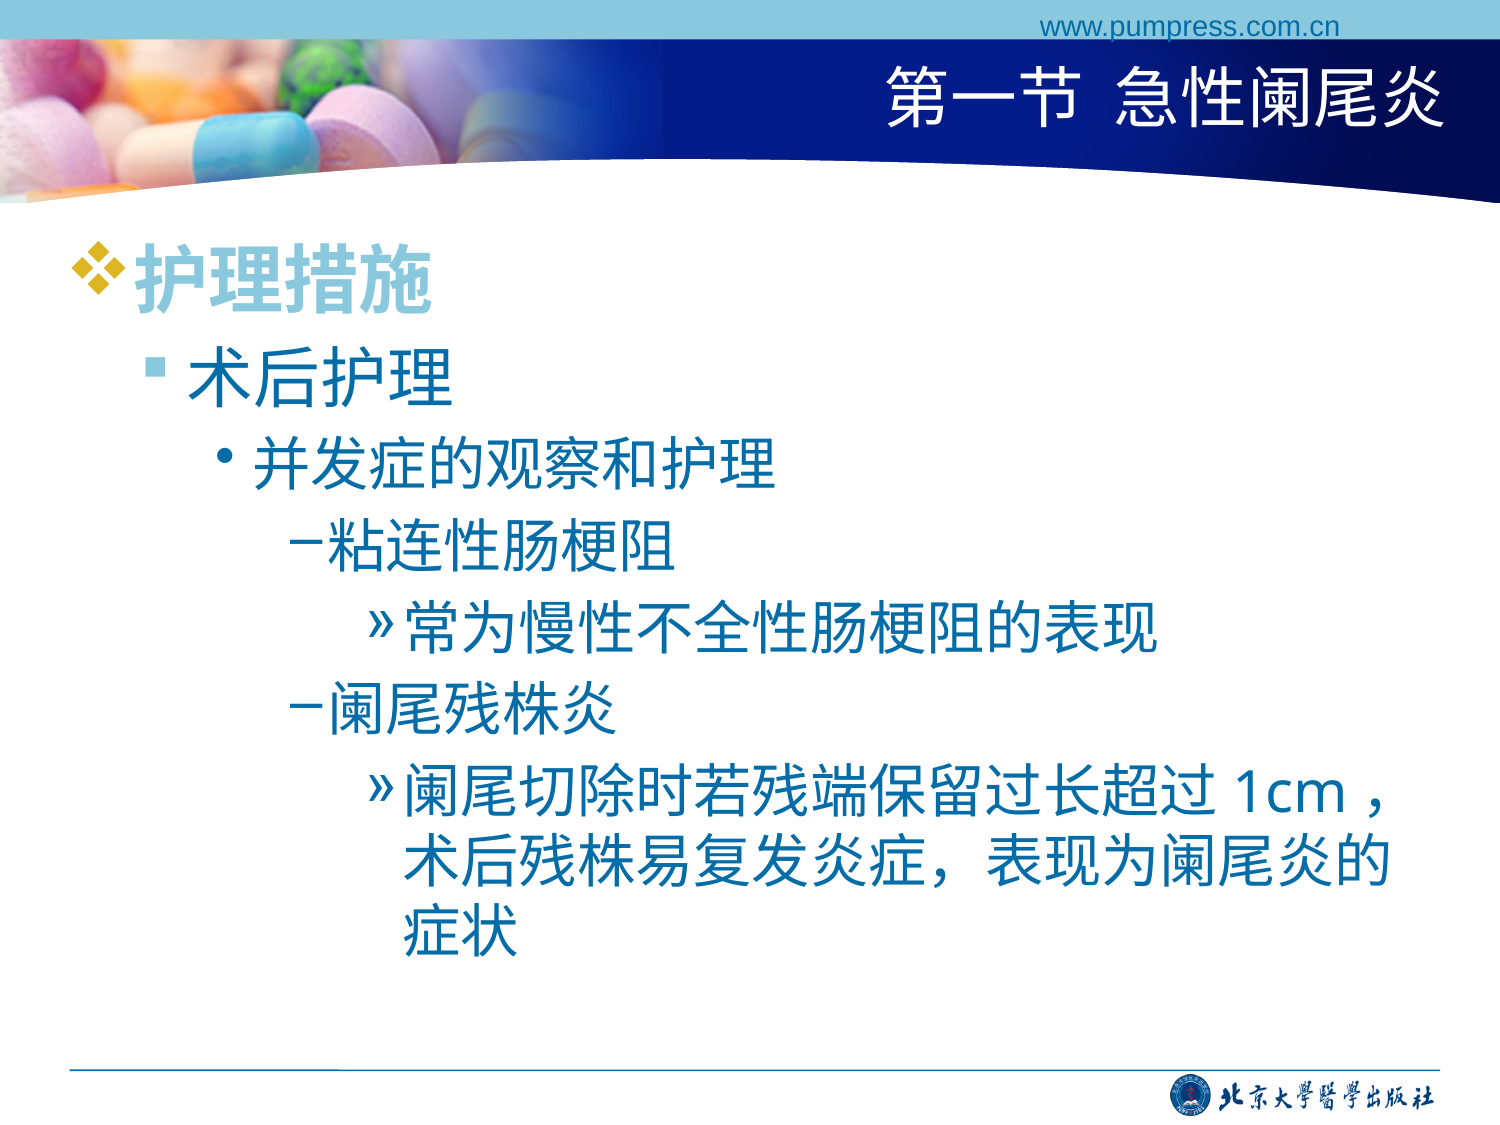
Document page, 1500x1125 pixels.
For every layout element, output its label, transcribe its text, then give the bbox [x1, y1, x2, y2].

picture [0, 40, 1500, 203]
slide_number www.pumpress.com.cn [1025, 0, 1463, 38]
list 护理措施 术后护理 并发症的观察和护理 粘连性肠梗阻 常为慢性不全性肠梗阻的表现 阑尾残株炎 阑尾切除时若残端保留过长超过1cm，术后残株易复发炎症，表现为阑尾炎的症状 [49, 224, 1463, 1026]
picture [1170, 1074, 1436, 1118]
title 第一节 急性阑尾炎 [137, 49, 1463, 143]
